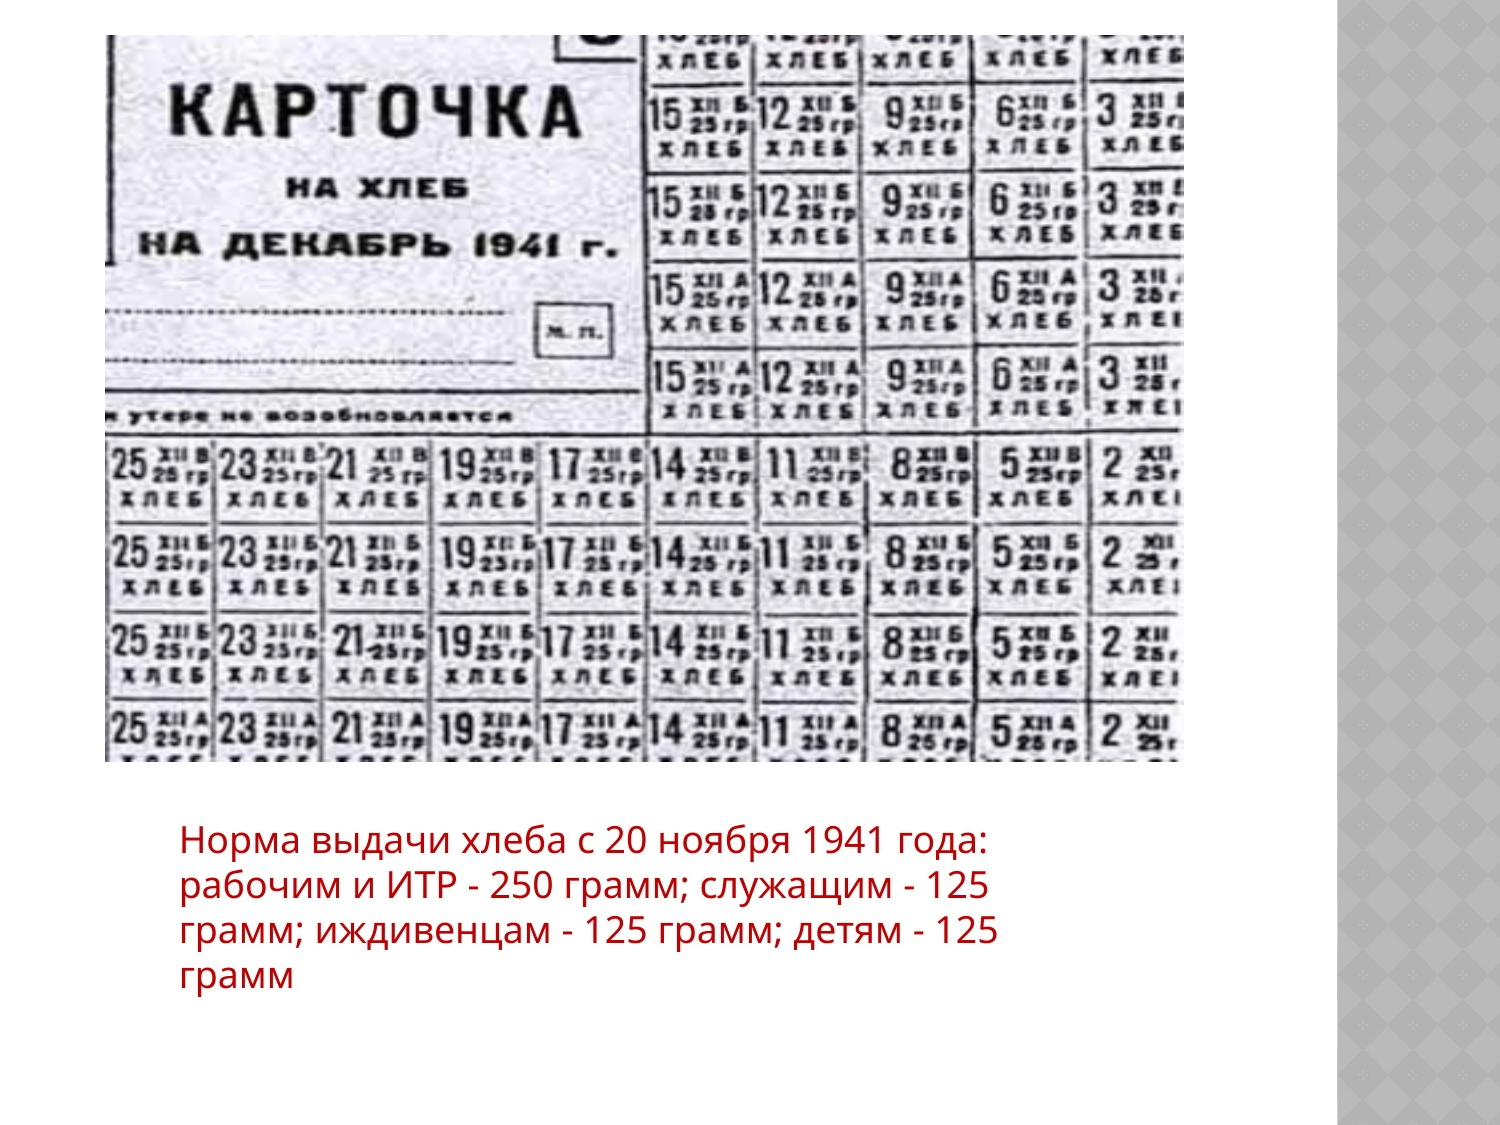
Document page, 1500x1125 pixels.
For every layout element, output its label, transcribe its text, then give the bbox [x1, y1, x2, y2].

text_box Норма выдачи хлеба с 20 ноября 1941 года: рабочим и ИТР - 250 грамм; служащим - 125 грамм; иждивенцам - 125 грамм; детям - 125 грамм [163, 808, 1137, 1004]
picture [104, 34, 1184, 763]
